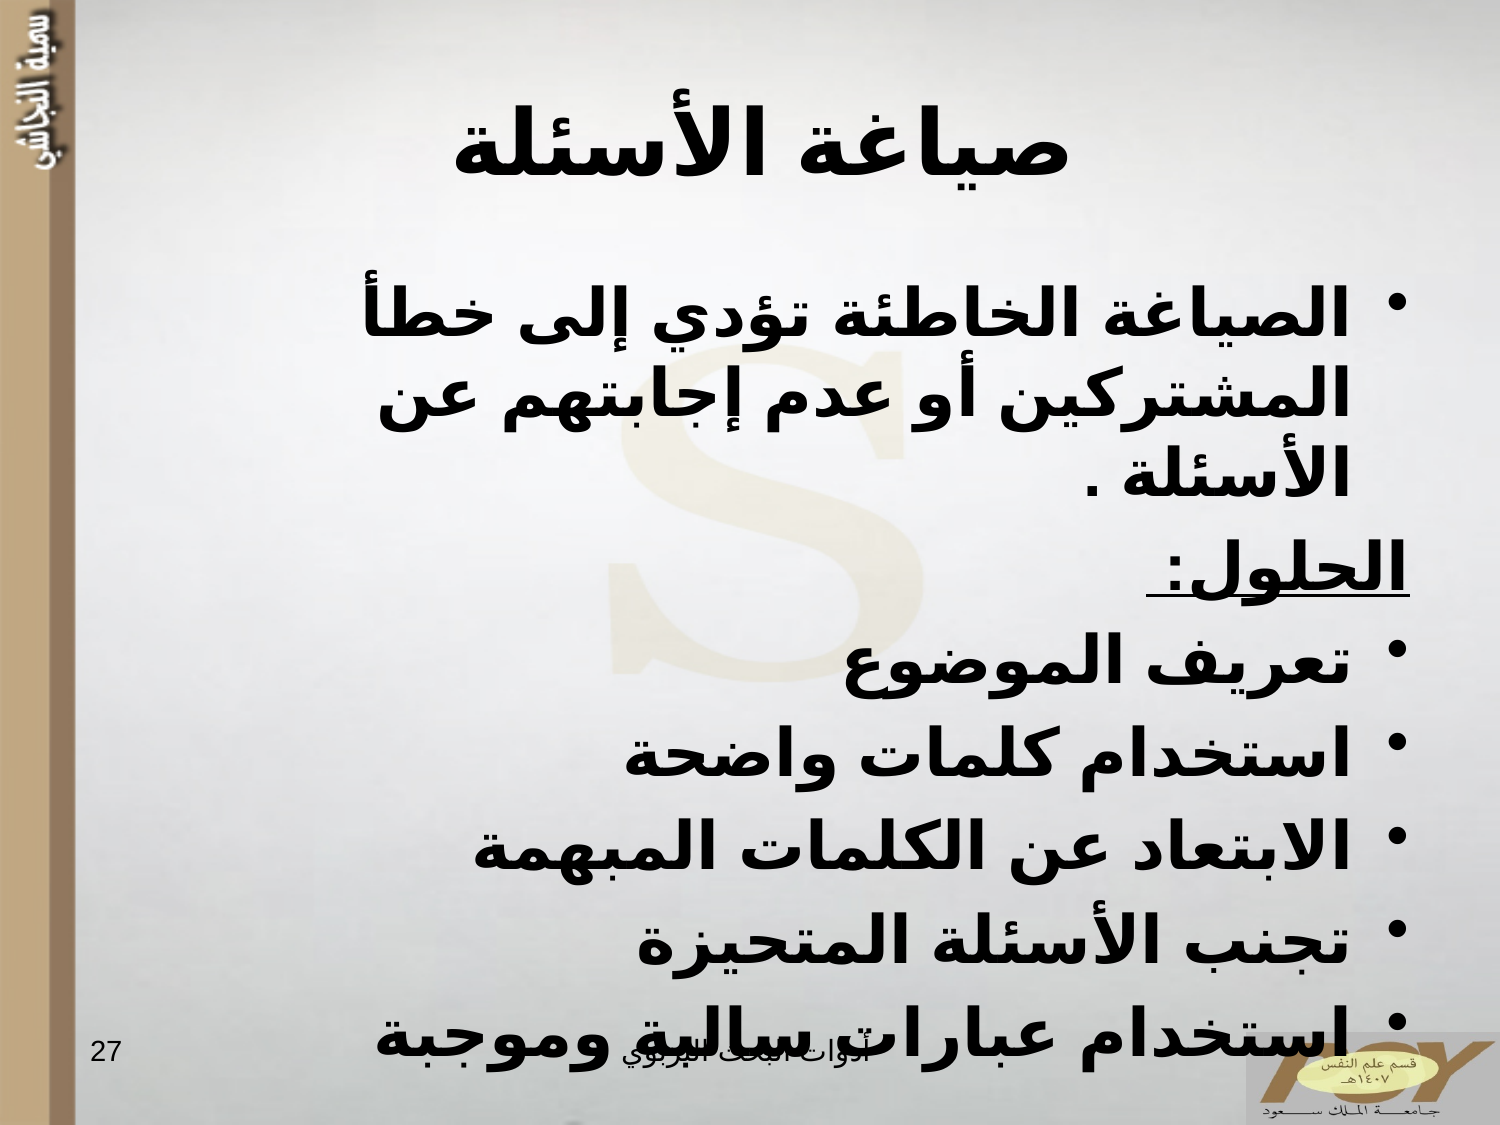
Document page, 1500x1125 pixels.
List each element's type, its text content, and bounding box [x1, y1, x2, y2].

footer أدوات البحث التربوي [512, 1024, 988, 1103]
title صياغة الأسئلة [75, 45, 1425, 233]
slide_number 27 [75, 1024, 425, 1103]
list الصياغة الخاطئة تؤدي إلى خطأ المشتركين أو عدم إجابتهم عن الأسئلة . الحلول: تعريف الموضوع استخدام كلمات واضحة الابتعاد عن الكلمات المبهمة تجنب الأسئلة المتحيزة استخدام عبارات سالبة وموجبة [75, 262, 1425, 1005]
picture [0, 0, 1500, 1125]
